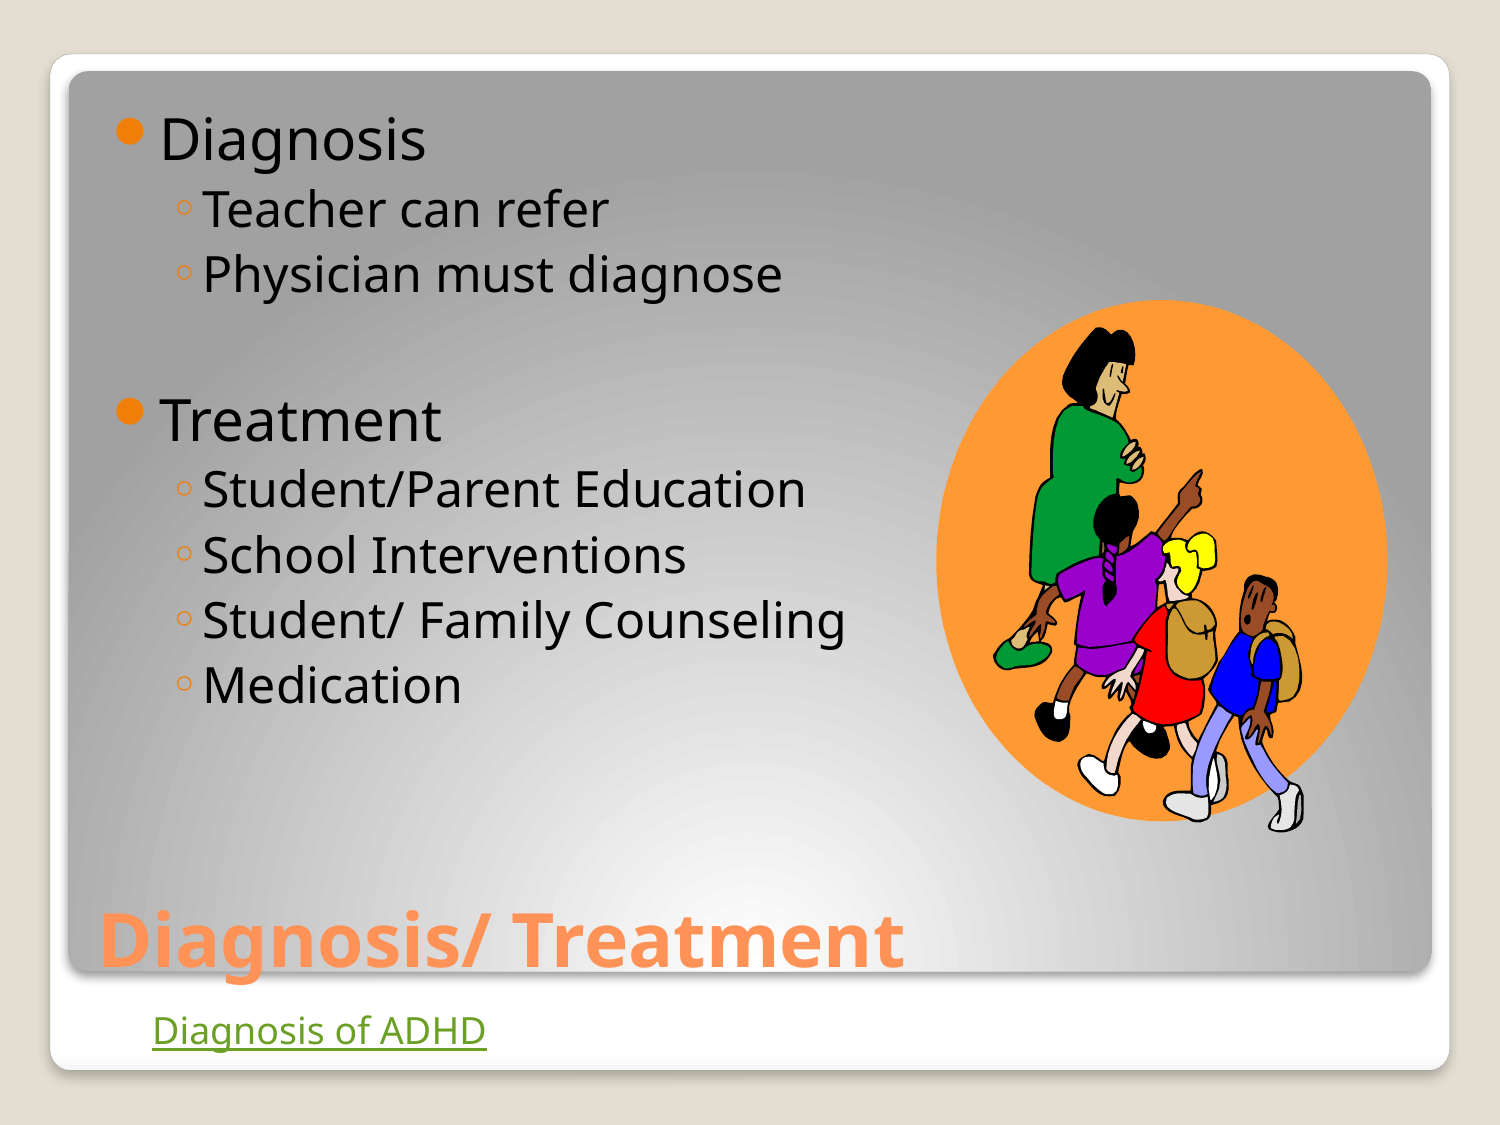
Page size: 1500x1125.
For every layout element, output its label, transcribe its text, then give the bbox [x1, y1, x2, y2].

picture [935, 299, 1388, 833]
title Diagnosis/ Treatment [82, 817, 1425, 990]
list Diagnosis Teacher can refer Physician must diagnose Treatment Student/Parent Education School Interventions Student/ Family Counseling Medication [82, 86, 1425, 774]
text_box Diagnosis of ADHD [137, 999, 663, 1066]
